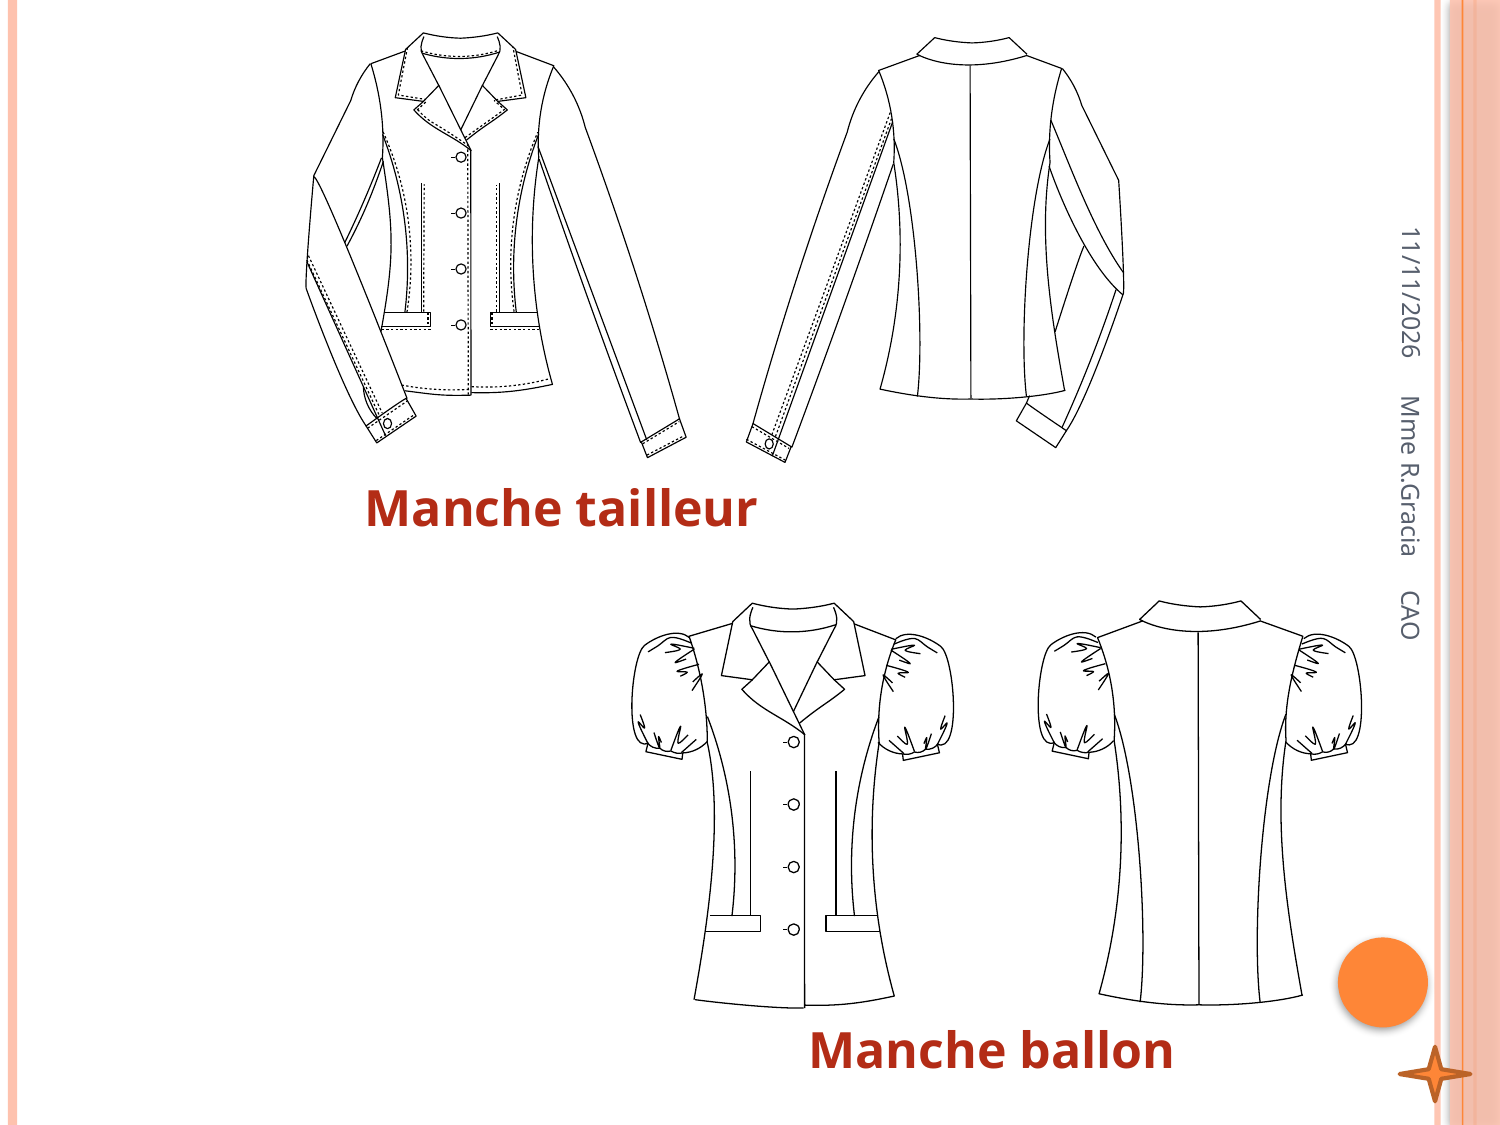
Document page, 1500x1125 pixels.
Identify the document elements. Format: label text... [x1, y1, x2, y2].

text_box [1397, 1044, 1473, 1104]
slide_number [1378, 43, 1442, 374]
text_box Manche ballon [537, 1011, 1447, 1087]
footer Mme R.Gracia CAO [1379, 380, 1440, 906]
text_box Manche tailleur [314, 474, 809, 545]
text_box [619, 597, 1373, 1012]
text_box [300, 30, 1129, 466]
